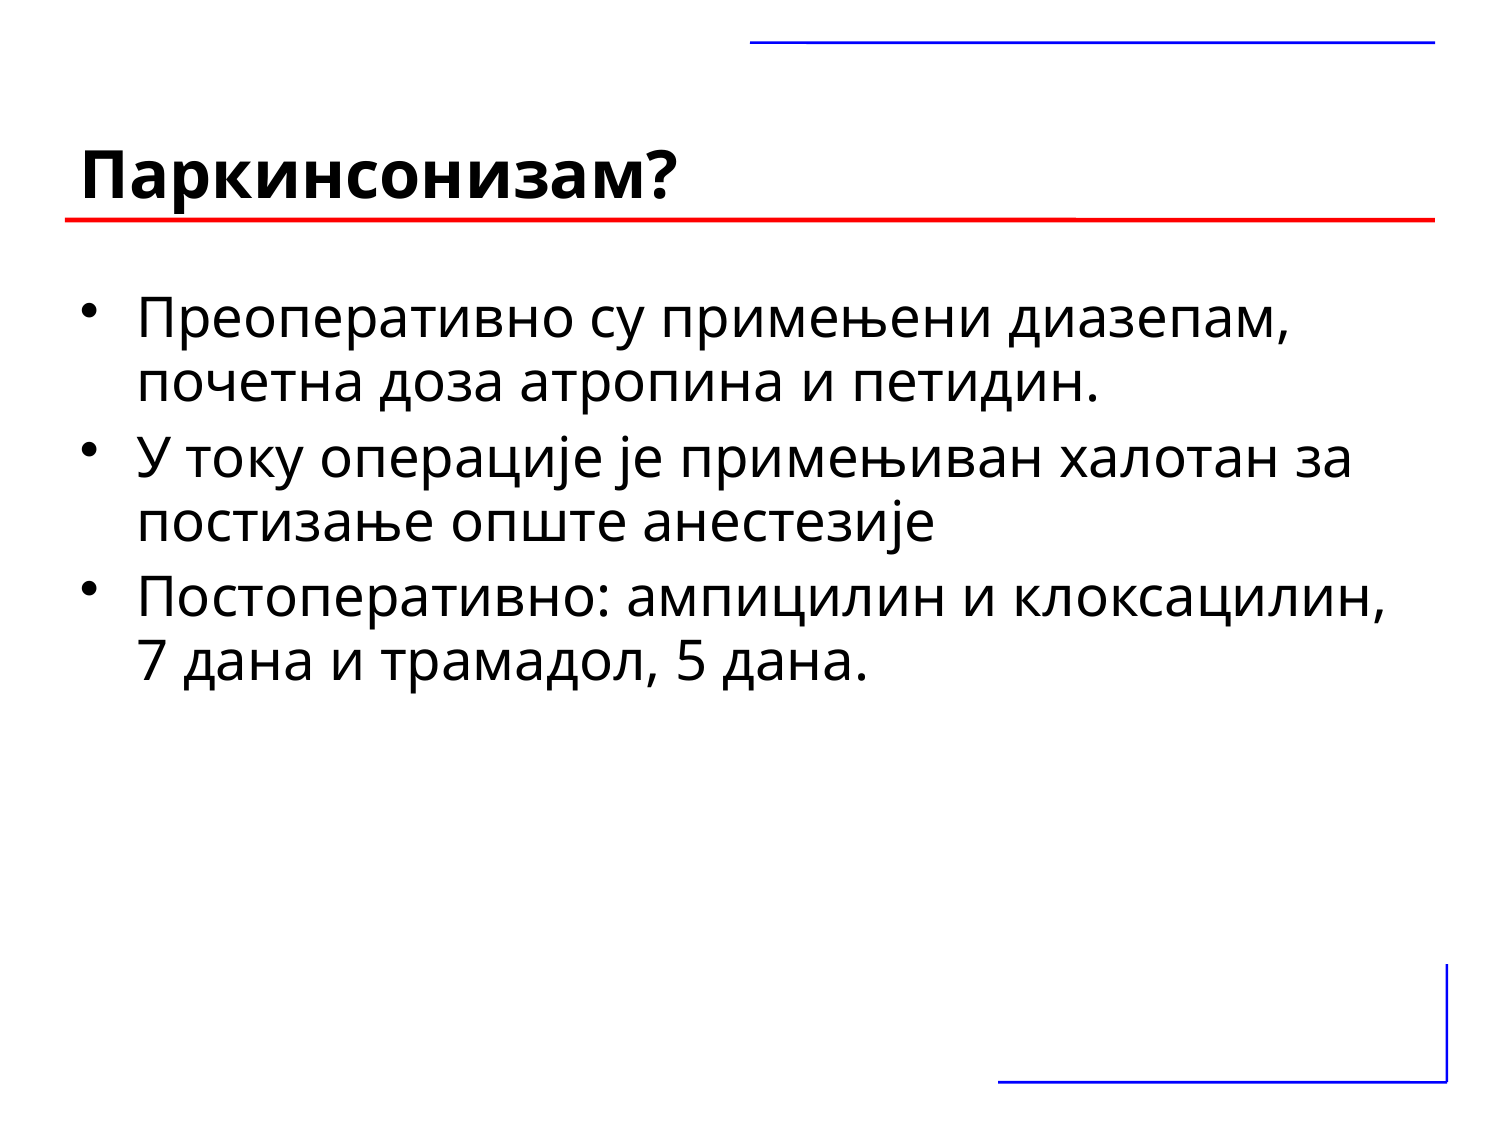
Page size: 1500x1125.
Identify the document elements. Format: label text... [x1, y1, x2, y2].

title Паркинсонизам? [64, 6, 1414, 220]
list Преоперативно су примењени диазепам, почетна доза атропина и петидин. У току операције је примењиван халотан за постизање опште анестезије Постоперативно: ампицилин и клоксацилин, 7 дана и трамадол, 5 дана. [64, 278, 1416, 1059]
